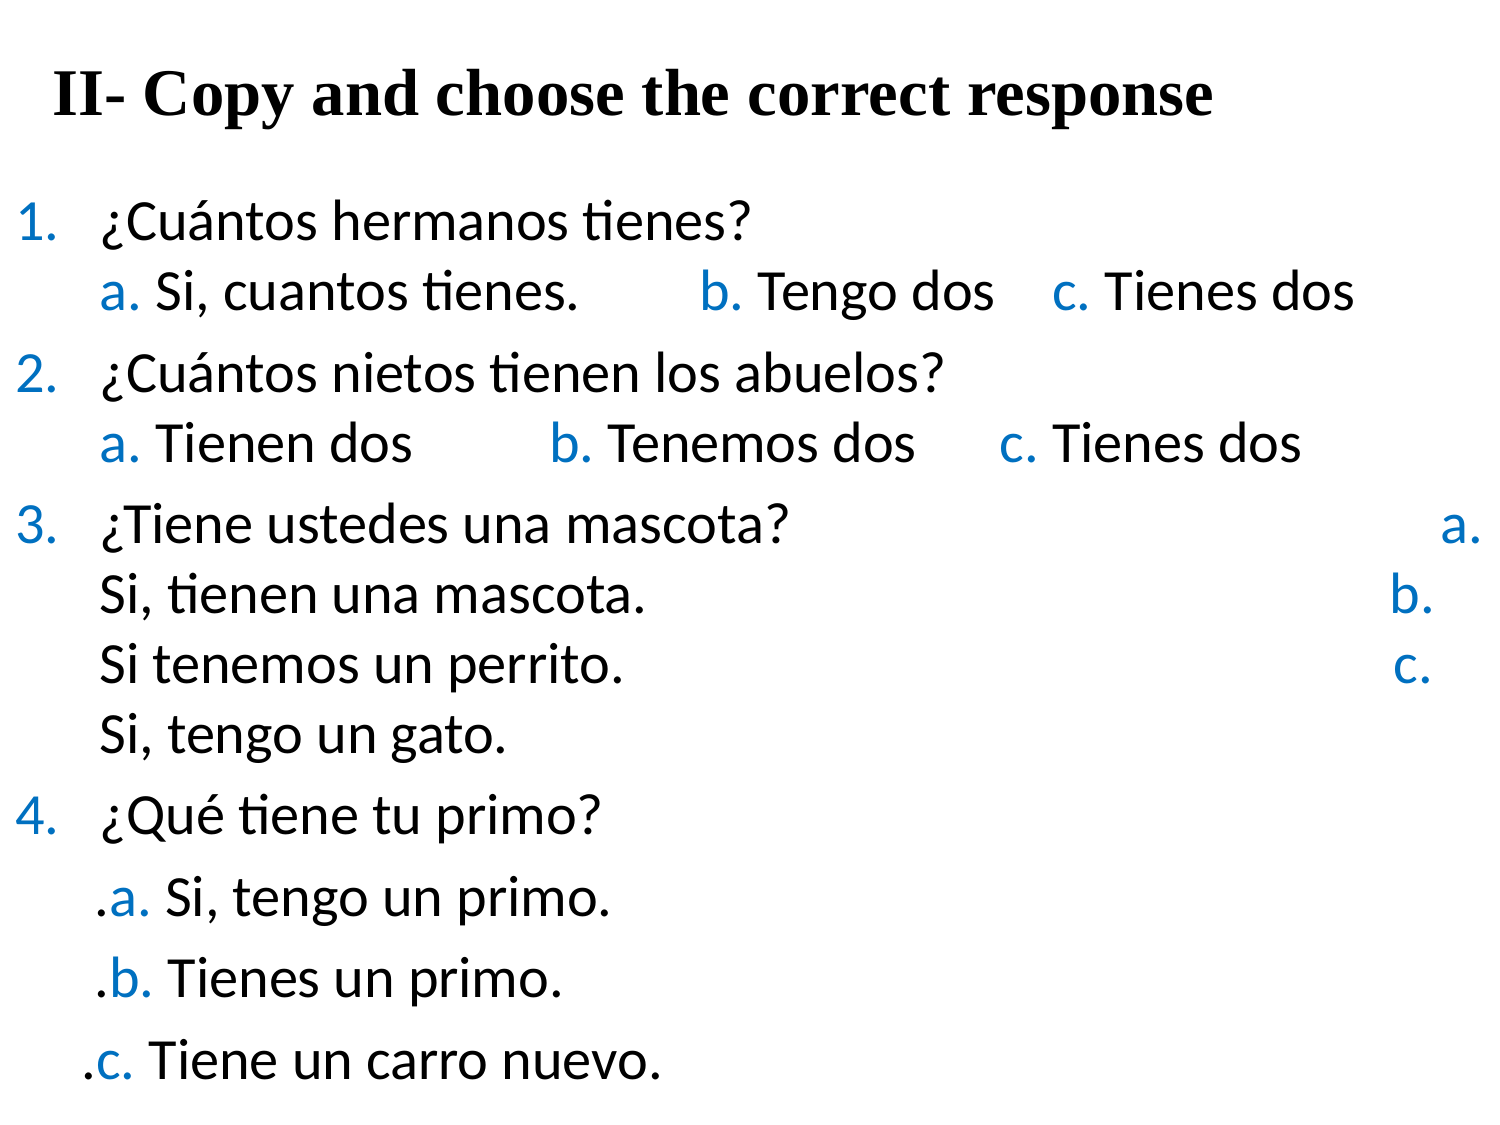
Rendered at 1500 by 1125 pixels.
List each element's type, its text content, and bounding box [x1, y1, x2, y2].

list ¿Cuántos hermanos tienes? a. Si, cuantos tienes. b. Tengo dos c. Tienes dos ¿Cuántos nietos tienen los abuelos? a. Tienen dos b. Tenemos dos c. Tienes dos ¿Tiene ustedes una mascota? a. Si, tienen una mascota. b. Si tenemos un perrito. c. Si, tengo un gato. ¿Qué tiene tu primo? .a. Si, tengo un primo. .b. Tienes un primo. .c. Tiene un carro nuevo. [0, 174, 1500, 1125]
text_box II- Copy and choose the correct response [37, 41, 1500, 137]
